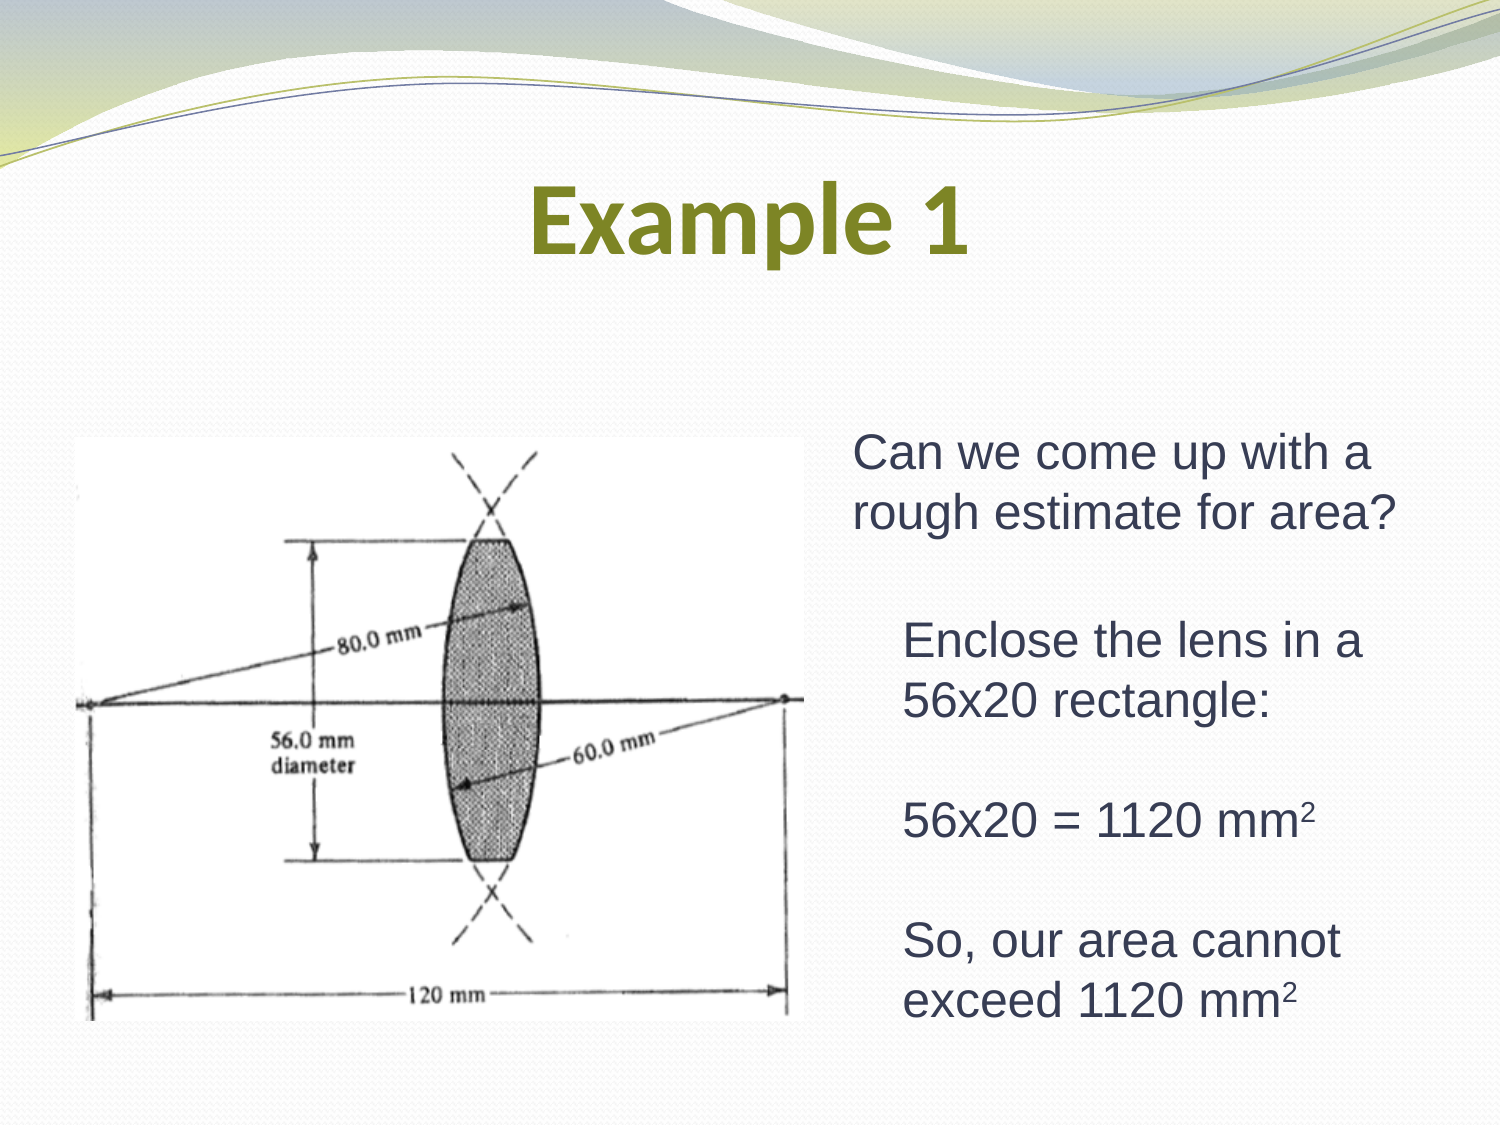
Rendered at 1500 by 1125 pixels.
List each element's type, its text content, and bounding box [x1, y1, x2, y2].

text_box Enclose the lens in a 56x20 rectangle: 56x20 = 1120 mm2 So, our area cannot exceed 1120 mm2 [887, 600, 1500, 1035]
text_box Can we come up with a rough estimate for area? [837, 412, 1475, 548]
title Example 1 [75, 87, 1425, 275]
picture [74, 437, 804, 1021]
